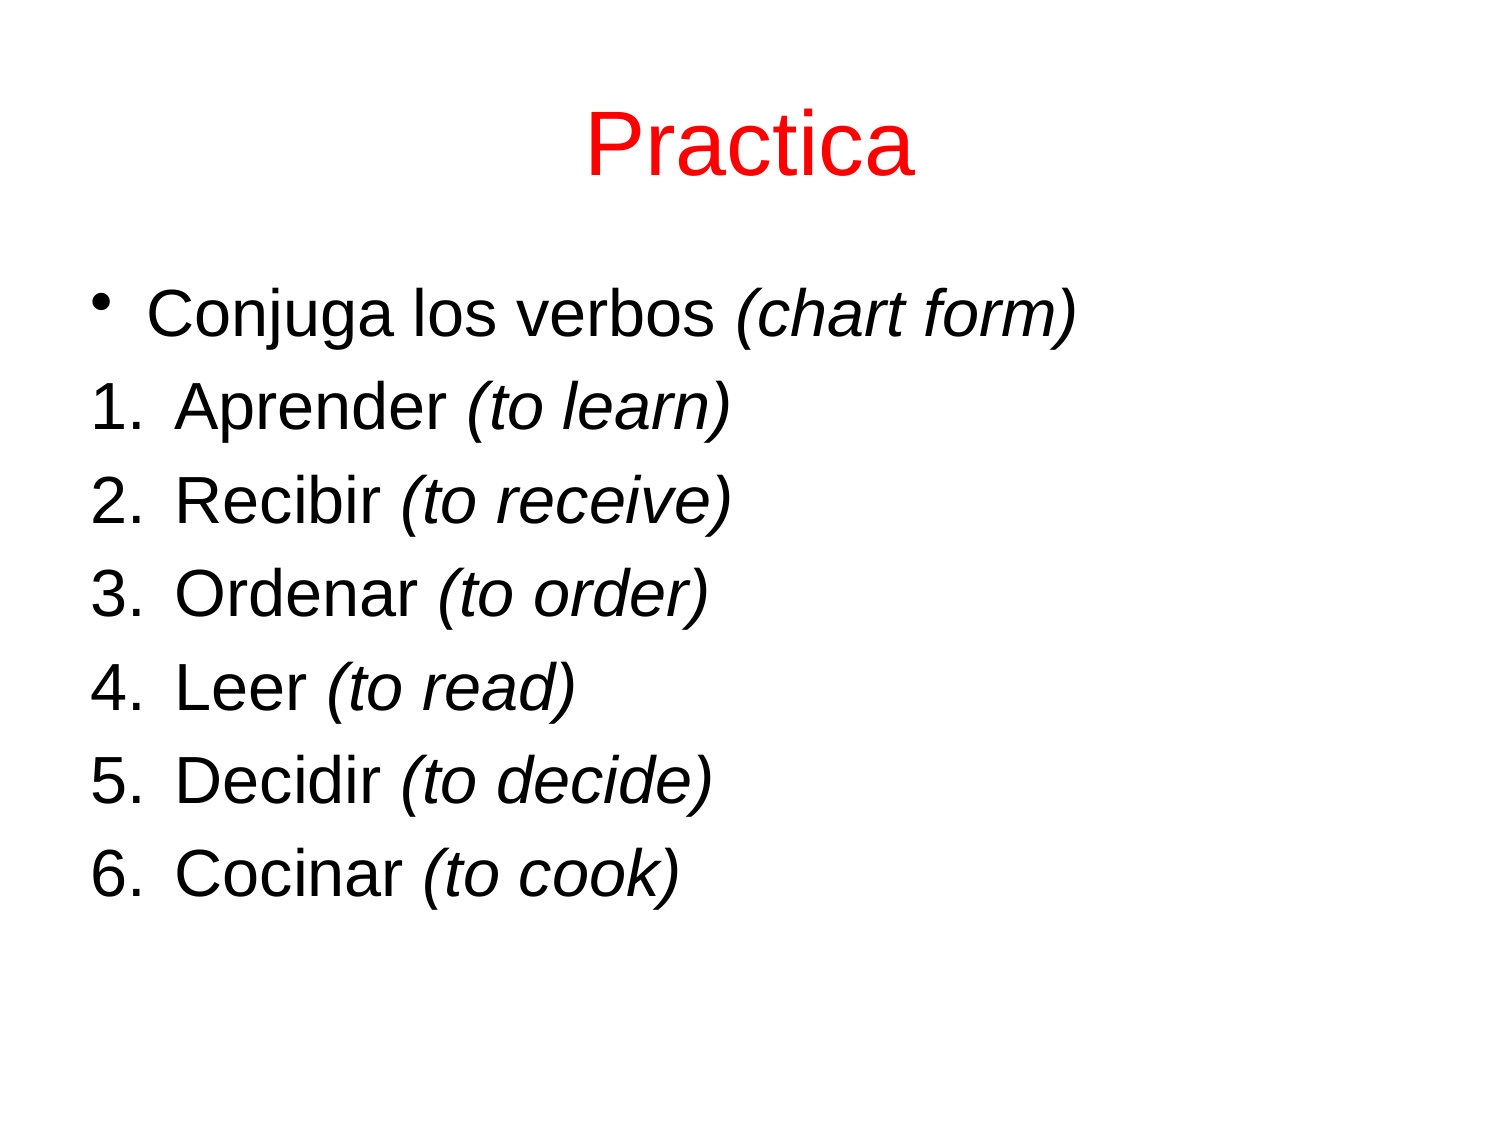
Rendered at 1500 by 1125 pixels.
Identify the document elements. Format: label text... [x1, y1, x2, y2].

title Practica [75, 45, 1425, 233]
list Conjuga los verbos (chart form) Aprender (to learn) Recibir (to receive) Ordenar (to order) Leer (to read) Decidir (to decide) Cocinar (to cook) [75, 262, 1425, 1005]
